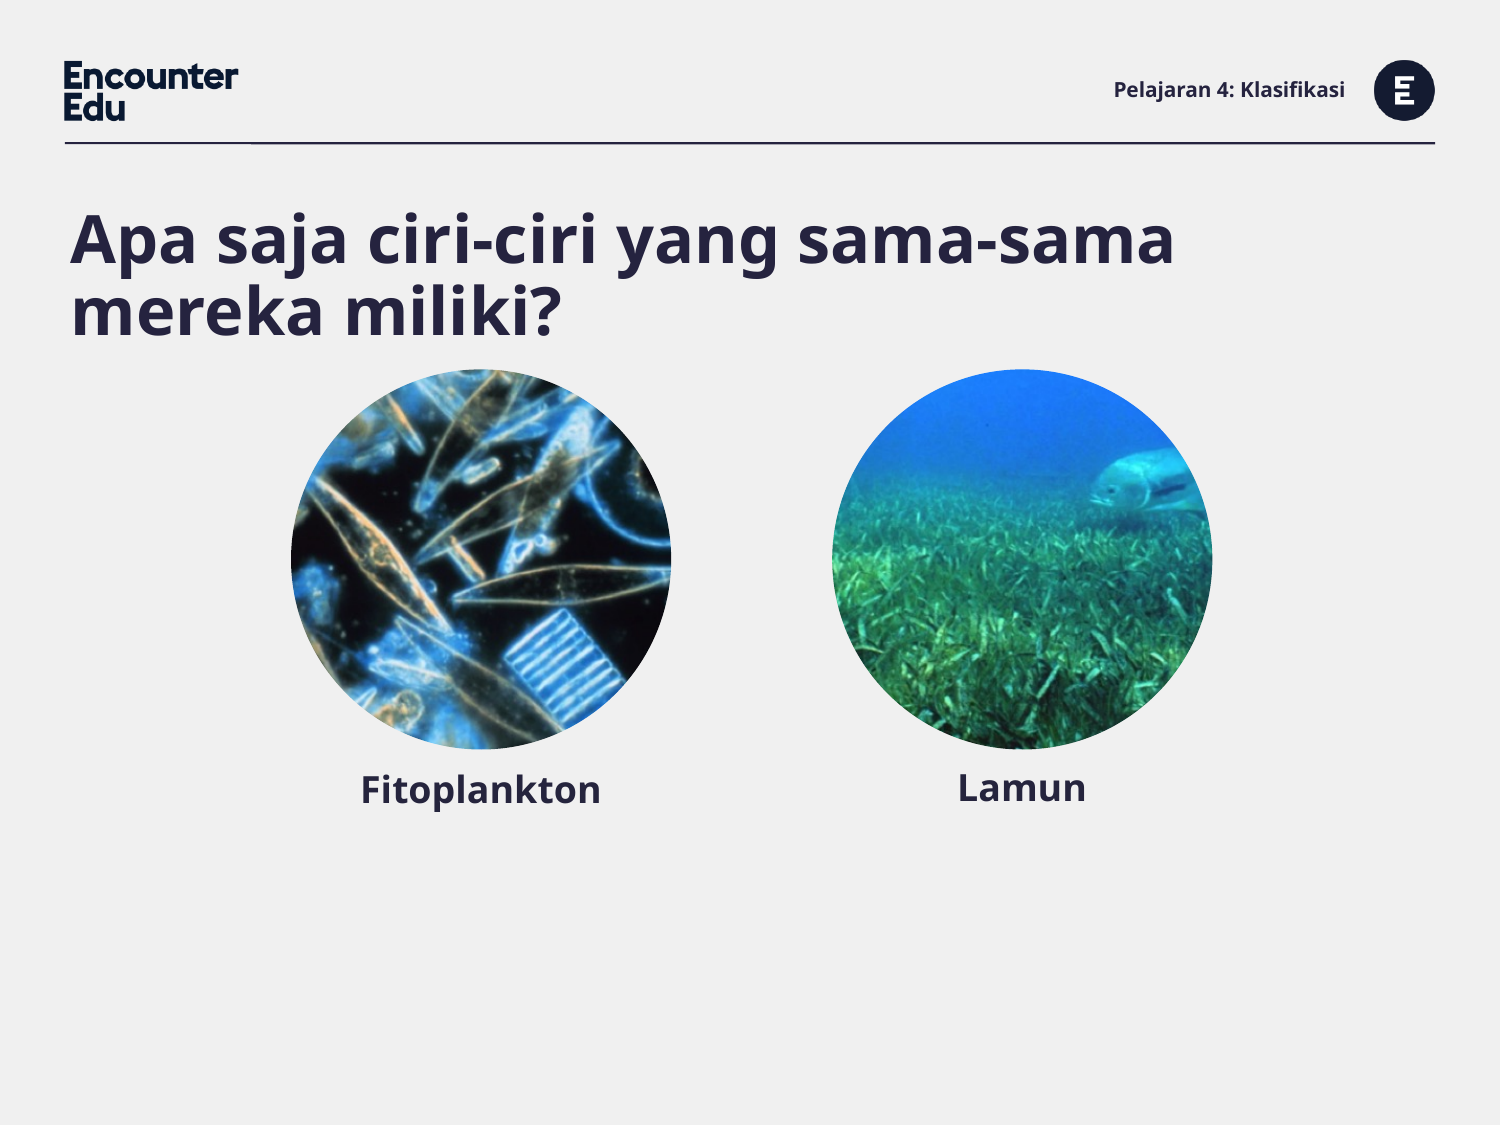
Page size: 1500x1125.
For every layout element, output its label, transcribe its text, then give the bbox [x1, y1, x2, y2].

title Pelajaran 4: Klasifikasi [749, 67, 1359, 114]
text_box Lamun [832, 756, 1213, 817]
text_box Fitoplankton [291, 758, 672, 819]
picture [1372, 58, 1436, 122]
text_box [832, 369, 1213, 750]
text_box Apa saja ciri-ciri yang sama-sama mereka miliki? [63, 223, 1414, 333]
text_box [291, 369, 672, 750]
picture [60, 59, 243, 122]
